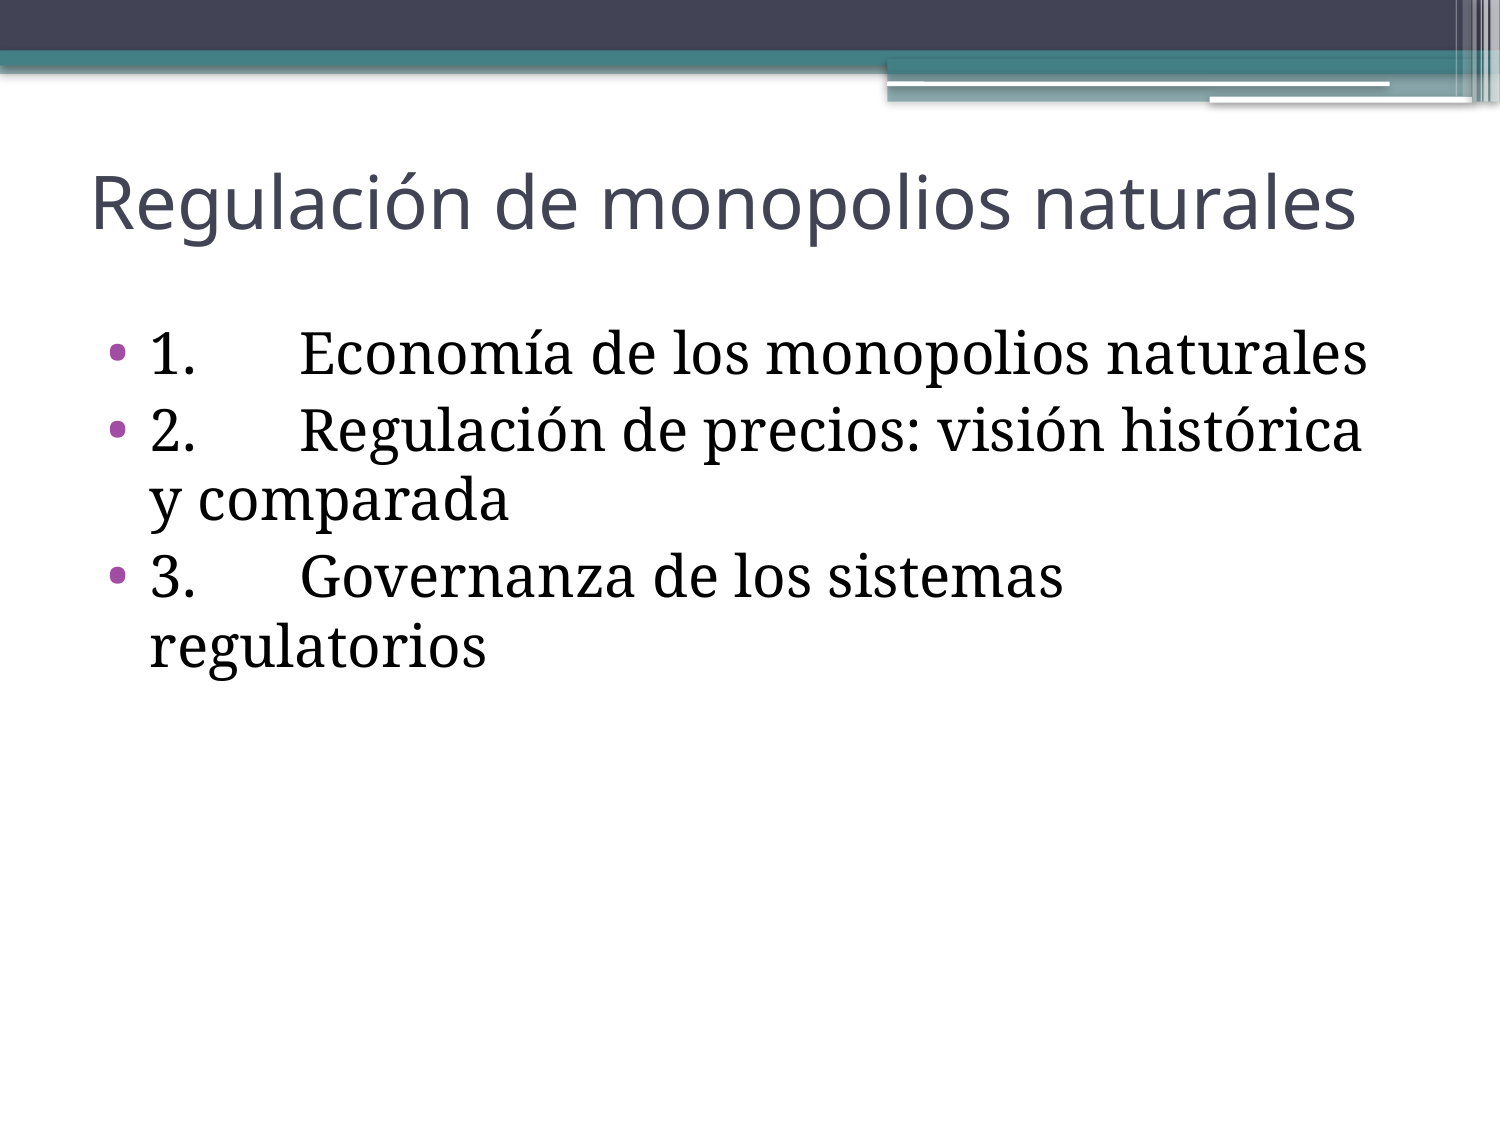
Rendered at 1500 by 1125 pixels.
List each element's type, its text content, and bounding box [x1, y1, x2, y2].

list 1. Economía de los monopolios naturales 2. Regulación de precios: visión histórica y comparada 3. Governanza de los sistemas regulatorios [75, 308, 1425, 1025]
title Regulación de monopolios naturales [75, 112, 1425, 288]
